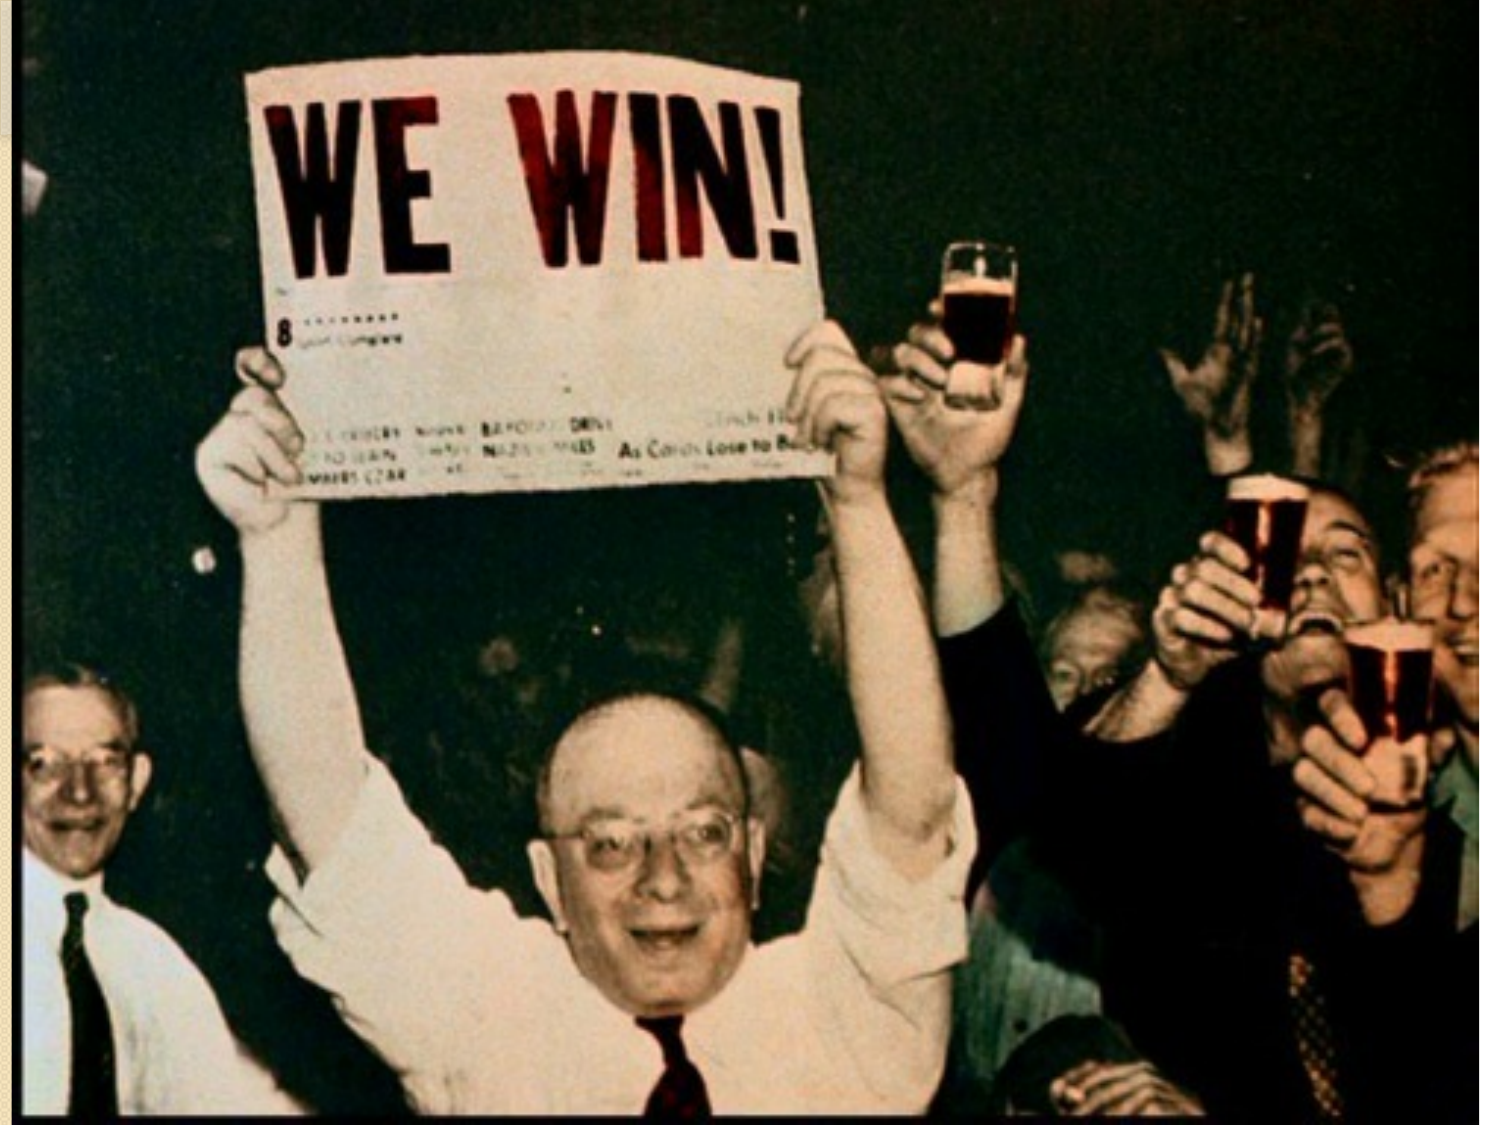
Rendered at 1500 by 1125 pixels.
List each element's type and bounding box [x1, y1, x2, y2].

list [11, 0, 1480, 1125]
